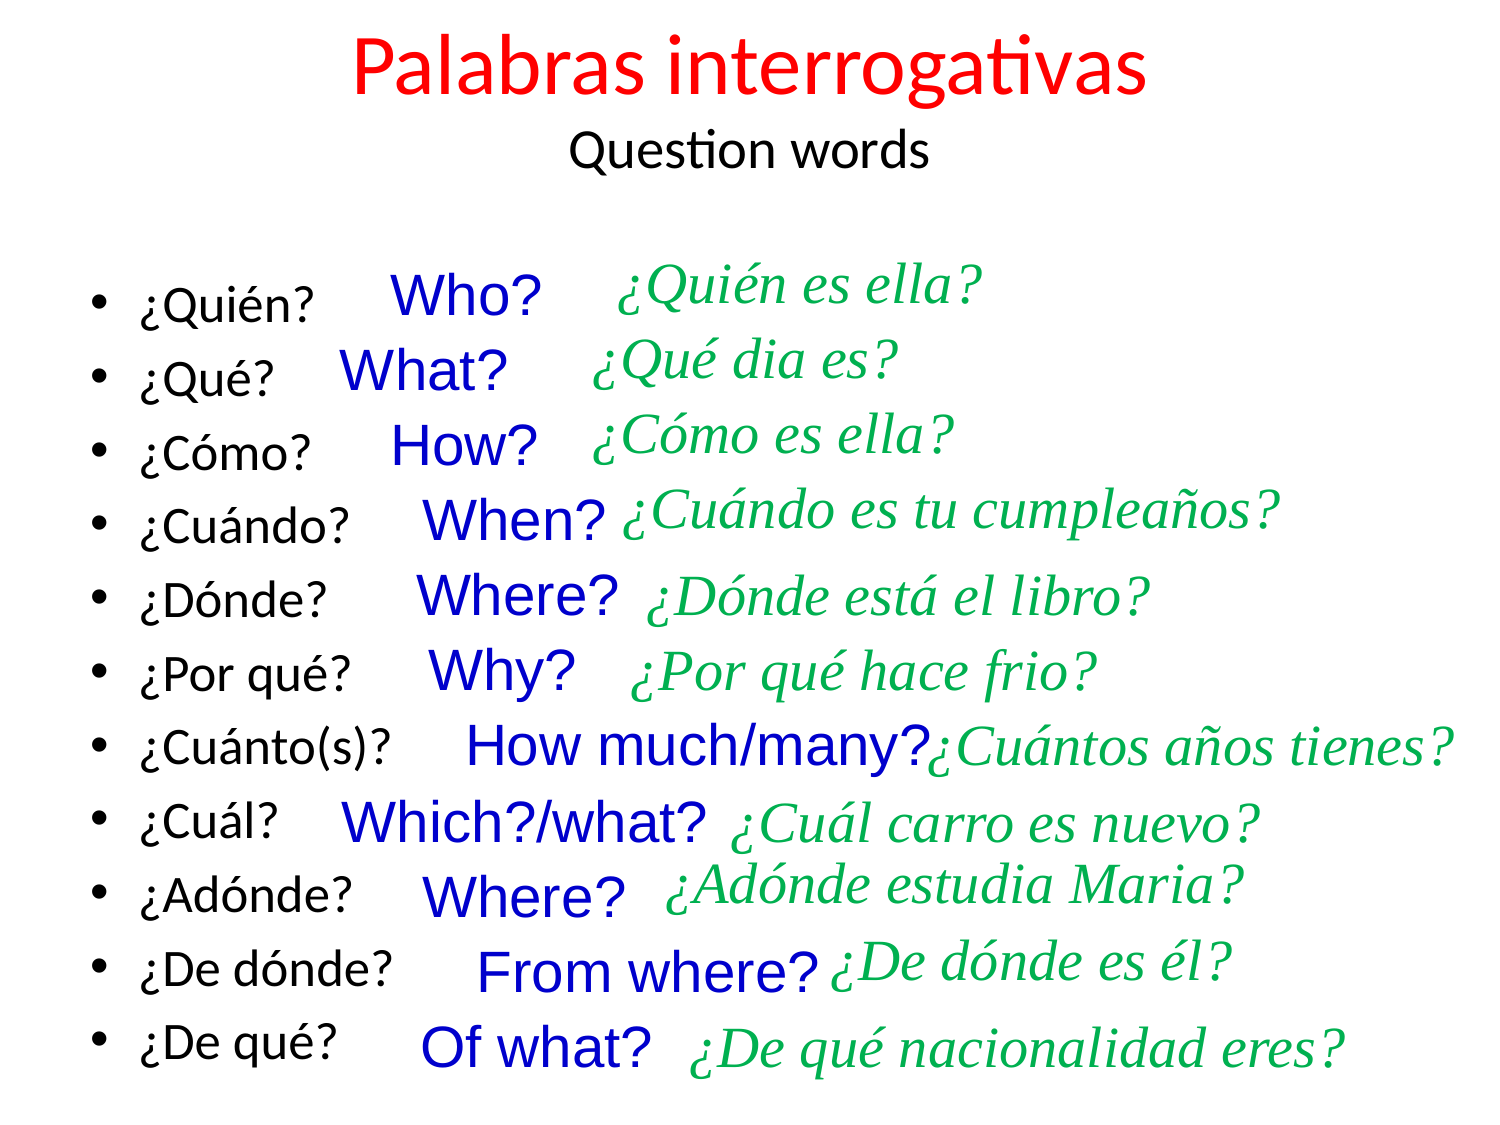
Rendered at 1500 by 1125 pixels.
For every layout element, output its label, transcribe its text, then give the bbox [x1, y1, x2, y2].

text_box Of what? [388, 1001, 669, 1087]
text_box Why? [413, 624, 593, 710]
text_box Where? [407, 851, 642, 937]
text_box Who? [376, 249, 559, 335]
text_box ¿Qué dia es? [576, 312, 915, 387]
text_box From where? [445, 926, 836, 1012]
text_box ¿Cómo es ella? [576, 387, 970, 473]
text_box ¿Cuál carro es nuevo? [715, 785, 1276, 862]
text_box ¿Adónde estudia Maria? [649, 837, 1260, 923]
list ¿Quién? ¿Qué? ¿Cómo? ¿Cuándo? ¿Dónde? ¿Por qué? ¿Cuánto(s)? ¿Cuál? ¿Adónde? ¿De dónde? ¿De qué? [75, 262, 1425, 1088]
text_box How much/many? [450, 699, 911, 785]
title Palabras interrogativas Question words [75, 0, 1425, 188]
text_box ¿De qué nacionalidad eres? [673, 1001, 1361, 1087]
text_box ¿Dónde está el libro? [631, 549, 1166, 635]
text_box ¿Cuándo es tu cumpleaños? [606, 462, 1297, 548]
text_box Which?/what? [327, 776, 715, 862]
text_box ¿Cuántos años tienes? [911, 699, 1471, 785]
text_box What? [325, 324, 524, 410]
text_box ¿Quién es ella? [601, 237, 998, 323]
text_box ¿Por qué hace frio? [614, 624, 1113, 699]
text_box How? [375, 399, 555, 485]
text_box ¿De dónde es él? [814, 914, 1248, 999]
text_box When? [407, 474, 623, 549]
text_box Where? [401, 549, 631, 635]
